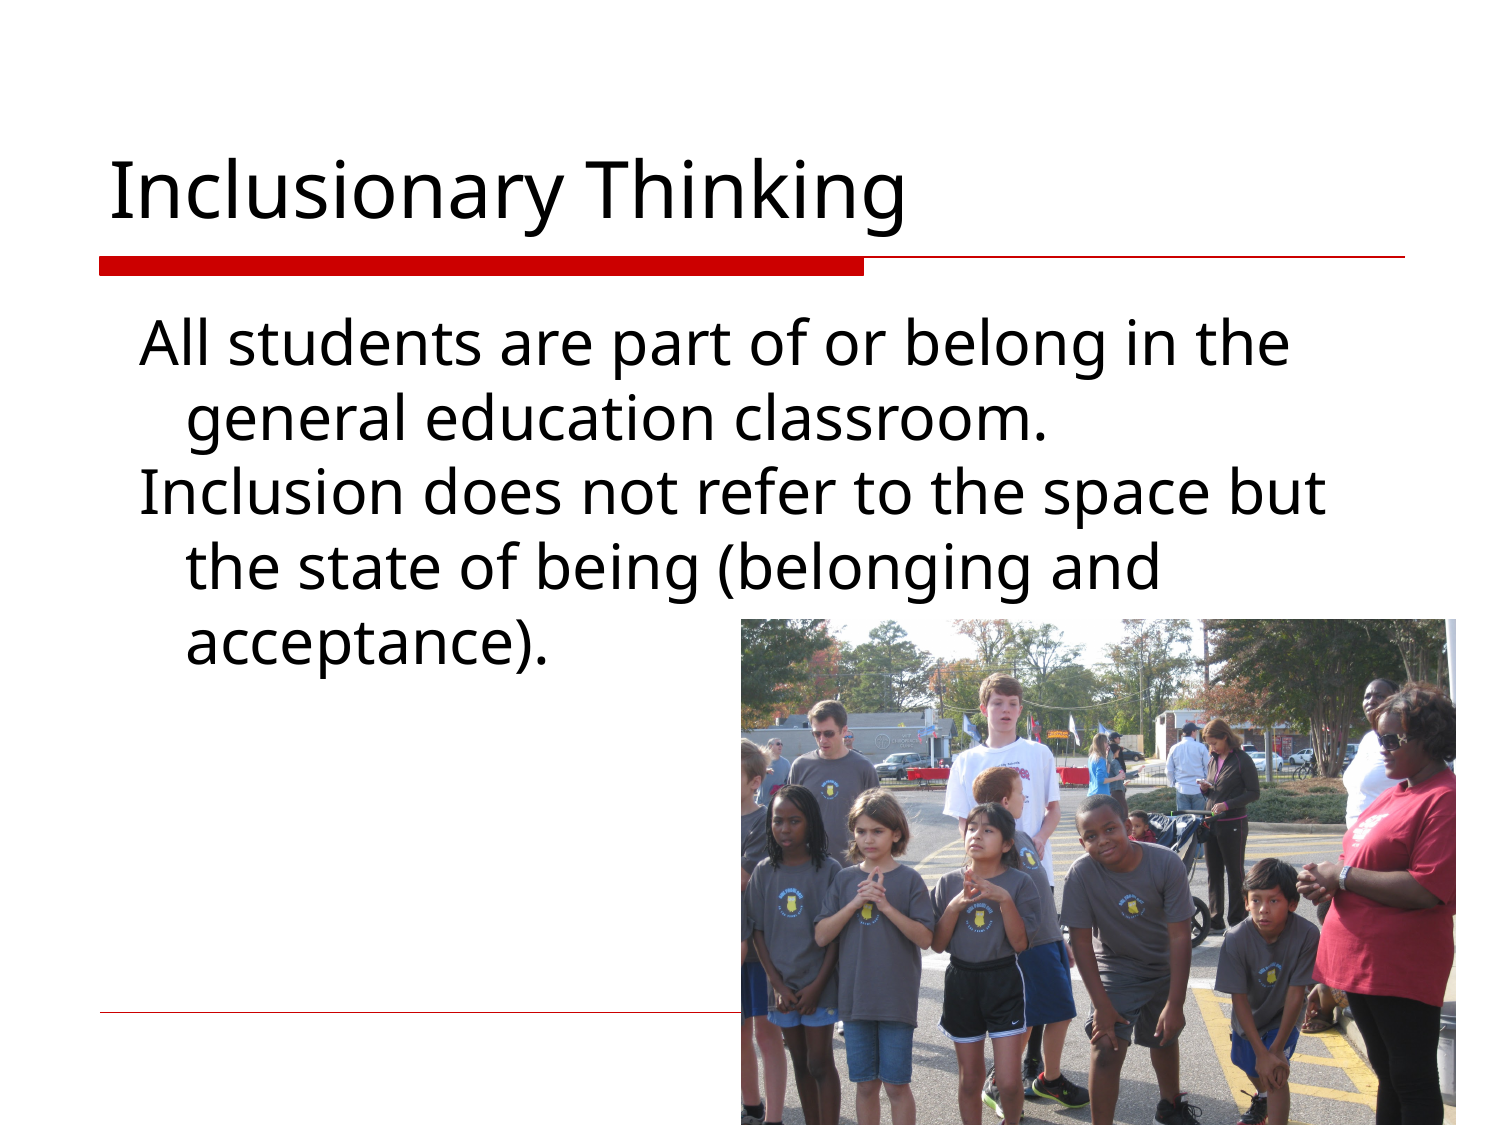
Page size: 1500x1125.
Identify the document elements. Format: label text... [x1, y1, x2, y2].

list All students are part of or belong in the general education classroom. Inclusion does not refer to the space but the state of being (belonging and acceptance). [92, 287, 1406, 988]
picture [741, 619, 1456, 1125]
title Inclusionary Thinking [94, 50, 1407, 250]
